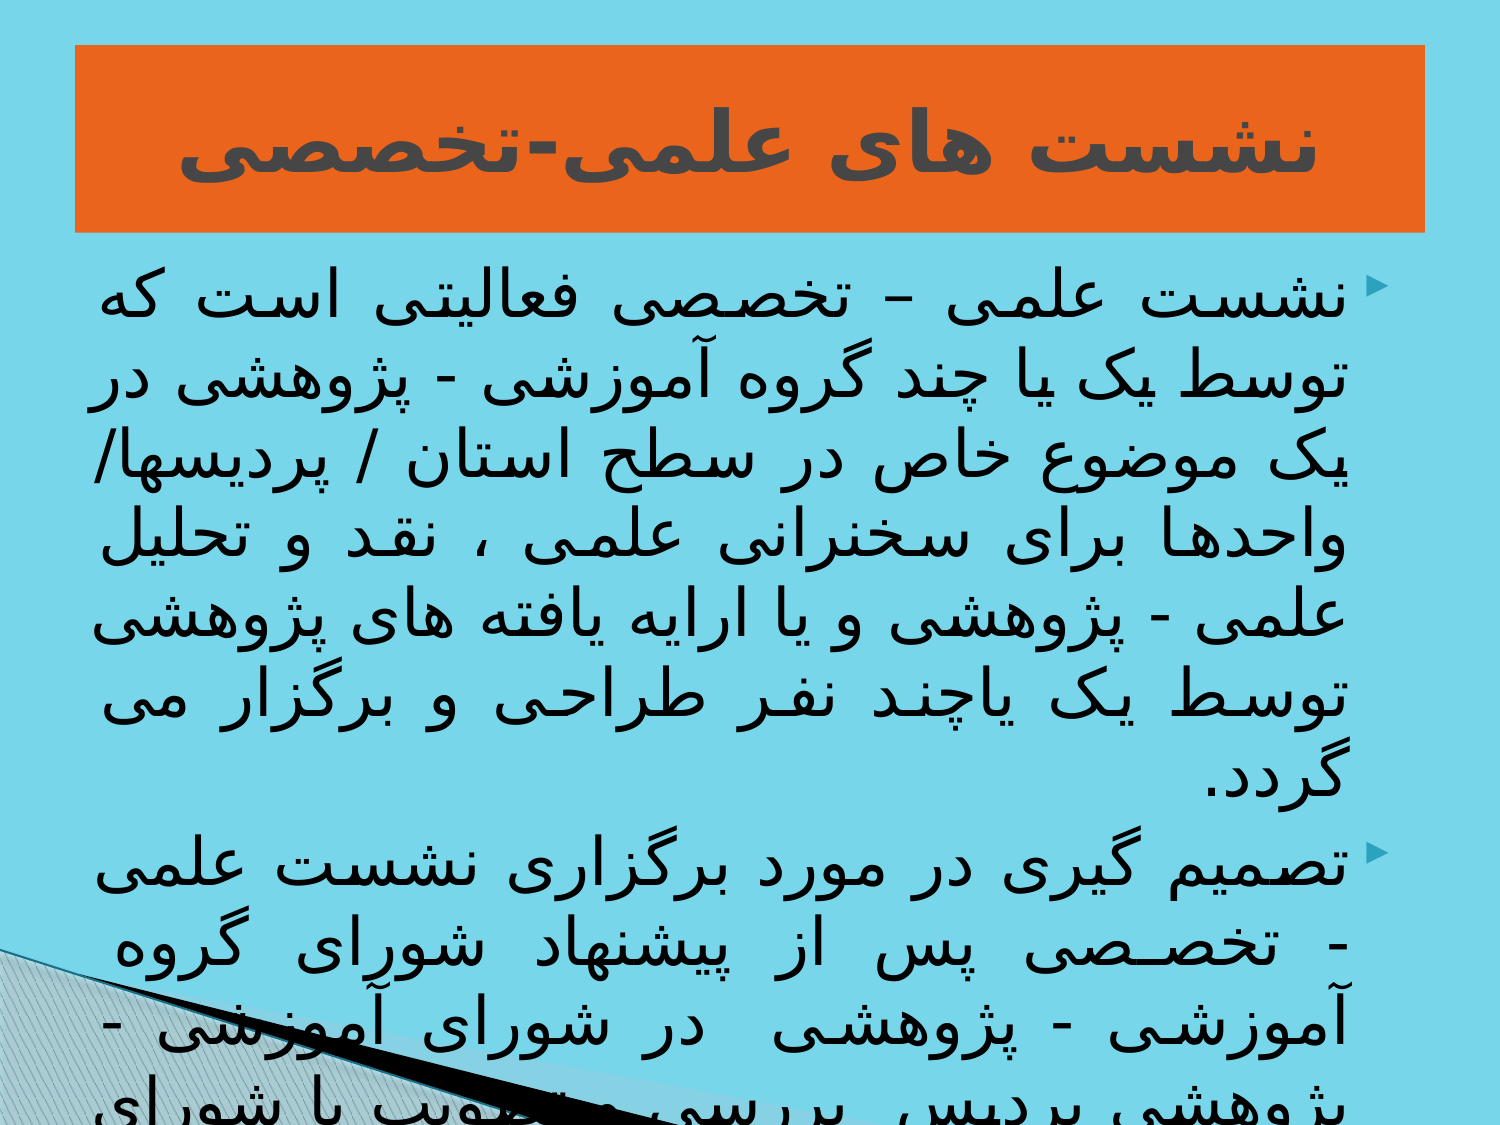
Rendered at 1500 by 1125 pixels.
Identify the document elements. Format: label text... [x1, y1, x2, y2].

list نشست علمی – تخصصی فعالیتی است كه توسط یک یا چند گروه آموزشی - پژوهشی در یک موضوع خاص در سطح استان / پردیسها/ واحدها برای سخنرانی علمی ، نقد و تحلیل علمی - پژوهشی و یا ارایه یافته های پژوهشی توسط یک یاچند نفر طراحی و برگزار می گردد. تصمیم گیری در مورد برگزاری نشست علمی - تخصصی پس از پیشنهاد شورای گروه آموزشی - پژوهشی در شورای آموزشی - پژوهشی پردیس بررسی و تصویب با شورای پژوهشی استان است. [75, 243, 1425, 986]
title نشست های علمی-تخصصی [75, 45, 1425, 233]
